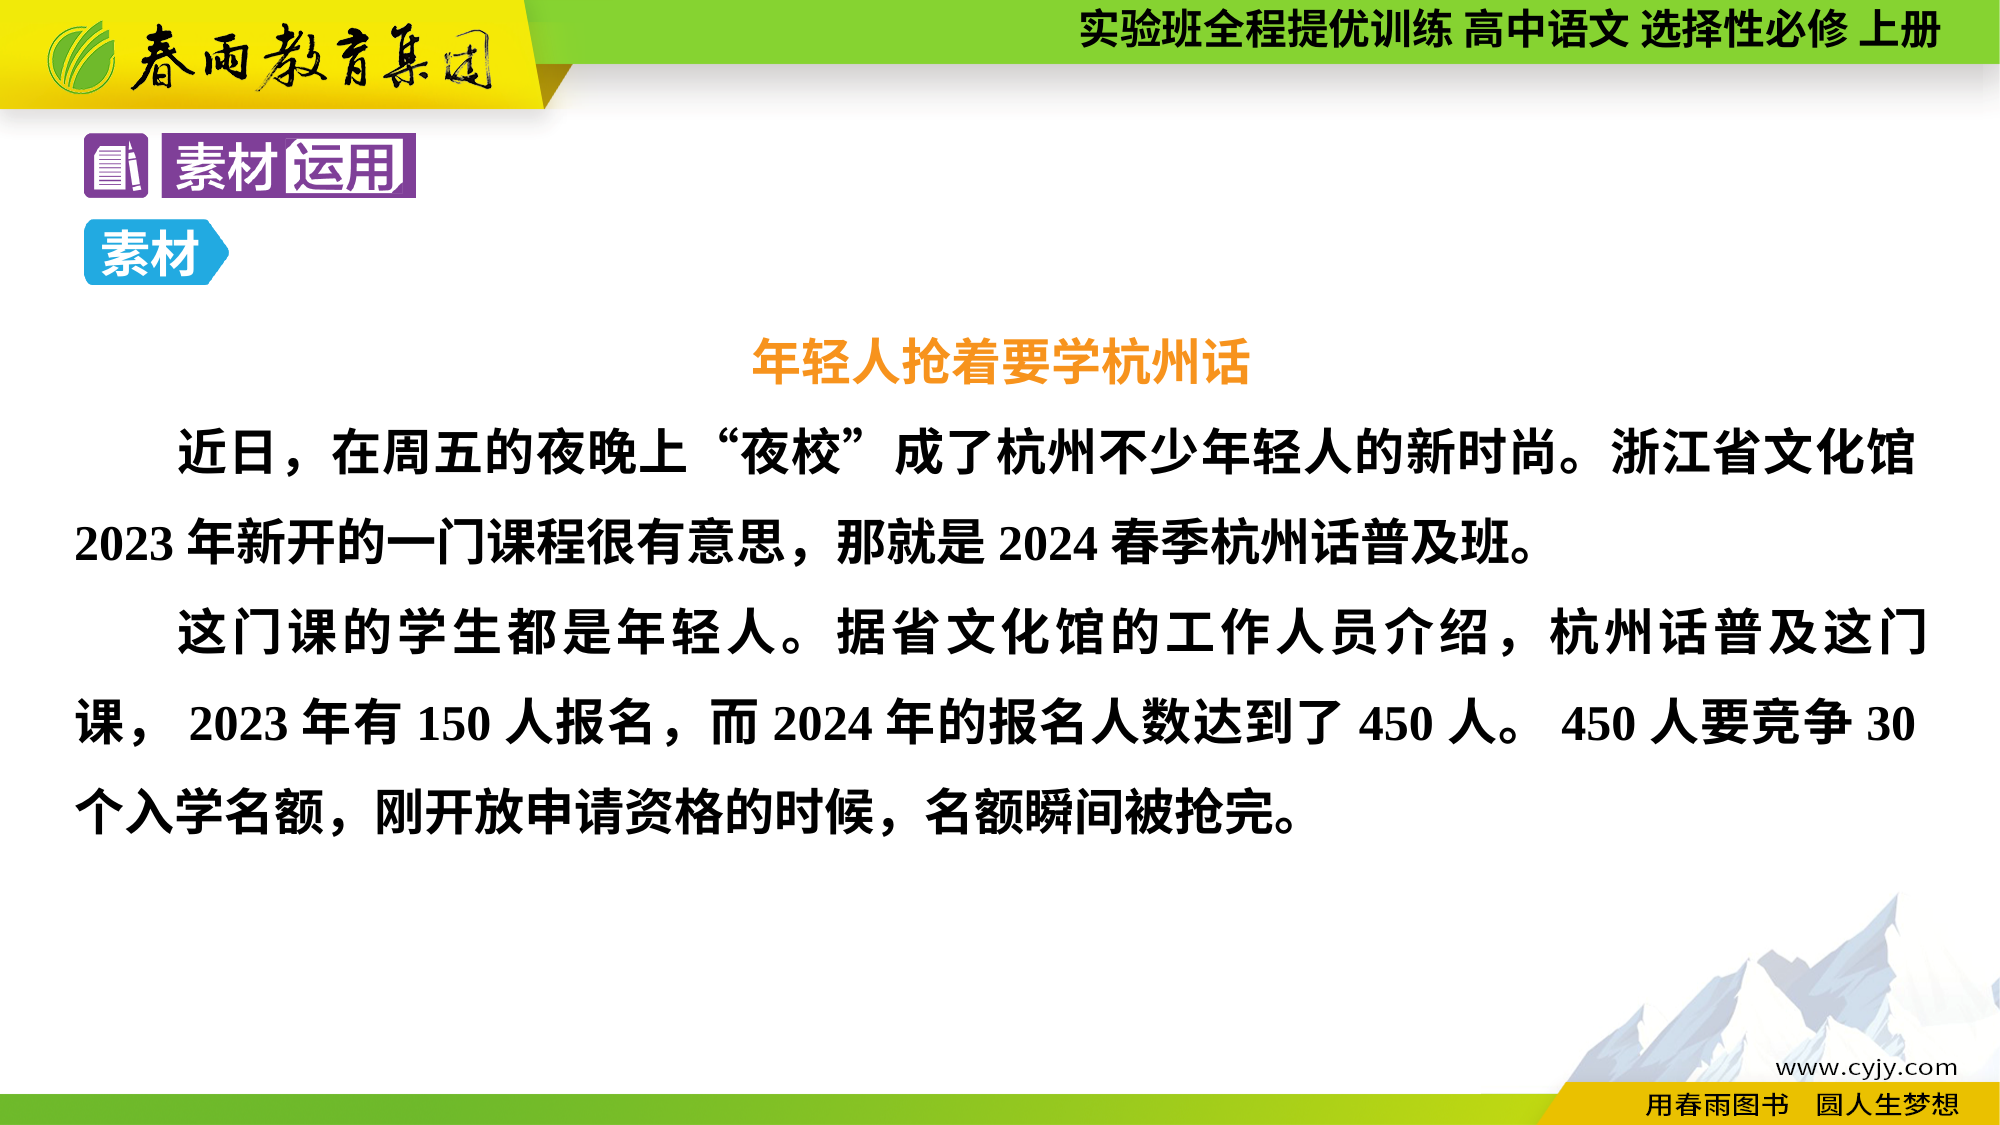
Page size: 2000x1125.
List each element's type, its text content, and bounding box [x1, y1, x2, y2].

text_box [84, 214, 229, 291]
picture [0, 0, 2000, 1125]
list 年轻人抢着要学杭州话 近日，在周五的夜晚上“夜校”成了杭州不少年轻人的新时尚。浙江省文化馆2023年新开的一门课程很有意思，那就是2024春季杭州话普及班。 这门课的学生都是年轻人。据省文化馆的工作人员介绍，杭州话普及这门课，2023年有150人报名，而2024年的报名人数达到了450人。450人要竞争30个入学名额，刚开放申请资格的时候，名额瞬间被抢完。 [59, 292, 1944, 853]
